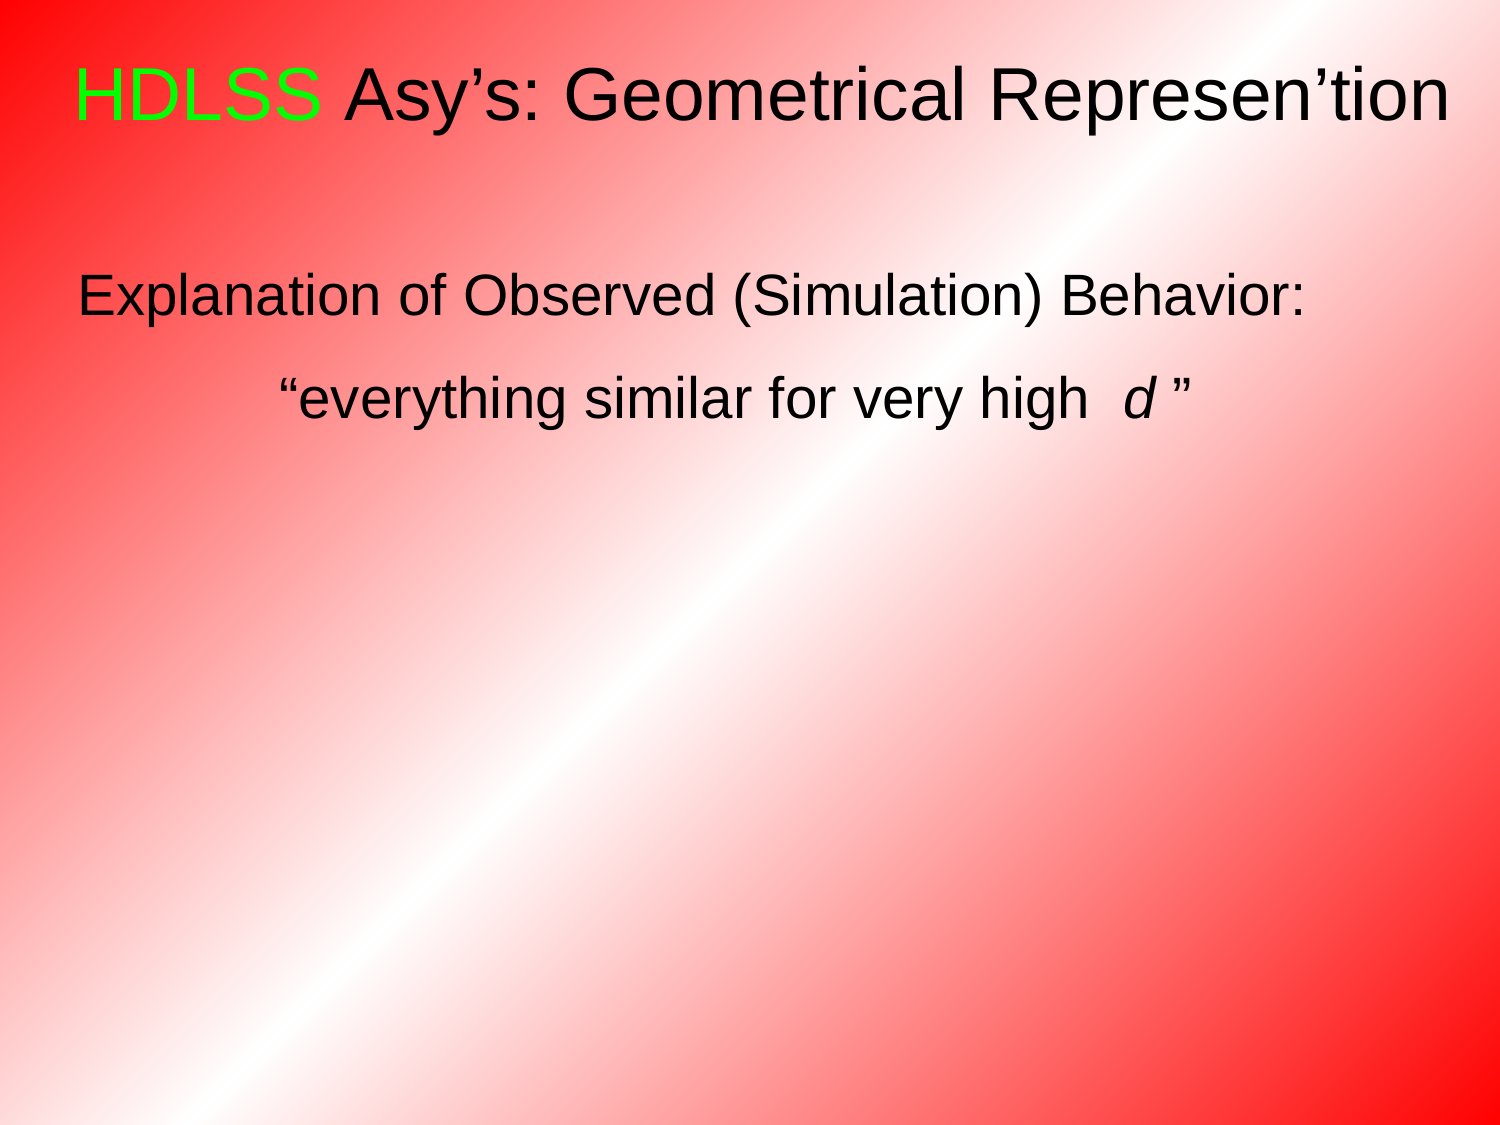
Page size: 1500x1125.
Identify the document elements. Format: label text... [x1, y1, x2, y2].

title HDLSS Asy’s: Geometrical Represen’tion [50, 24, 1475, 156]
list Explanation of Observed (Simulation) Behavior: “everything similar for very high d ” [62, 242, 1425, 1050]
